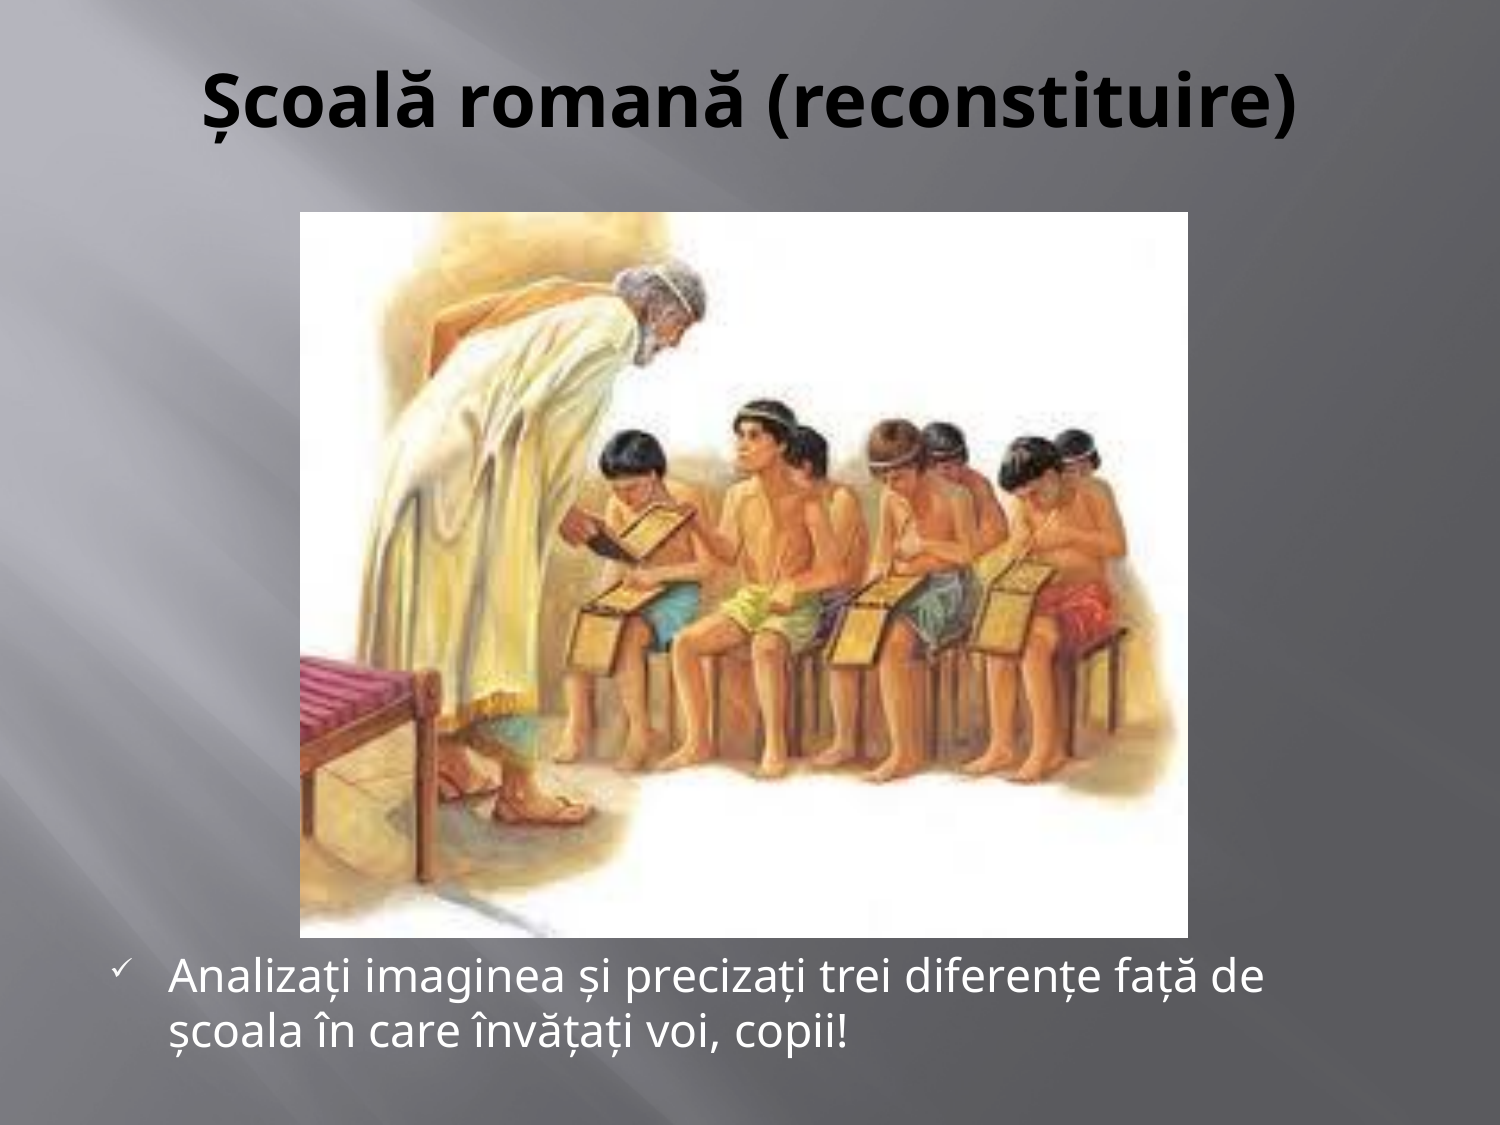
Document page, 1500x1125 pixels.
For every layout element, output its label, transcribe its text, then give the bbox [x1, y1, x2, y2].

title Școală romană (reconstituire) [75, 45, 1425, 150]
list Analizați imaginea și precizați trei diferențe față de școala în care învățați voi, copii! [75, 262, 1425, 1075]
picture [299, 212, 1188, 938]
